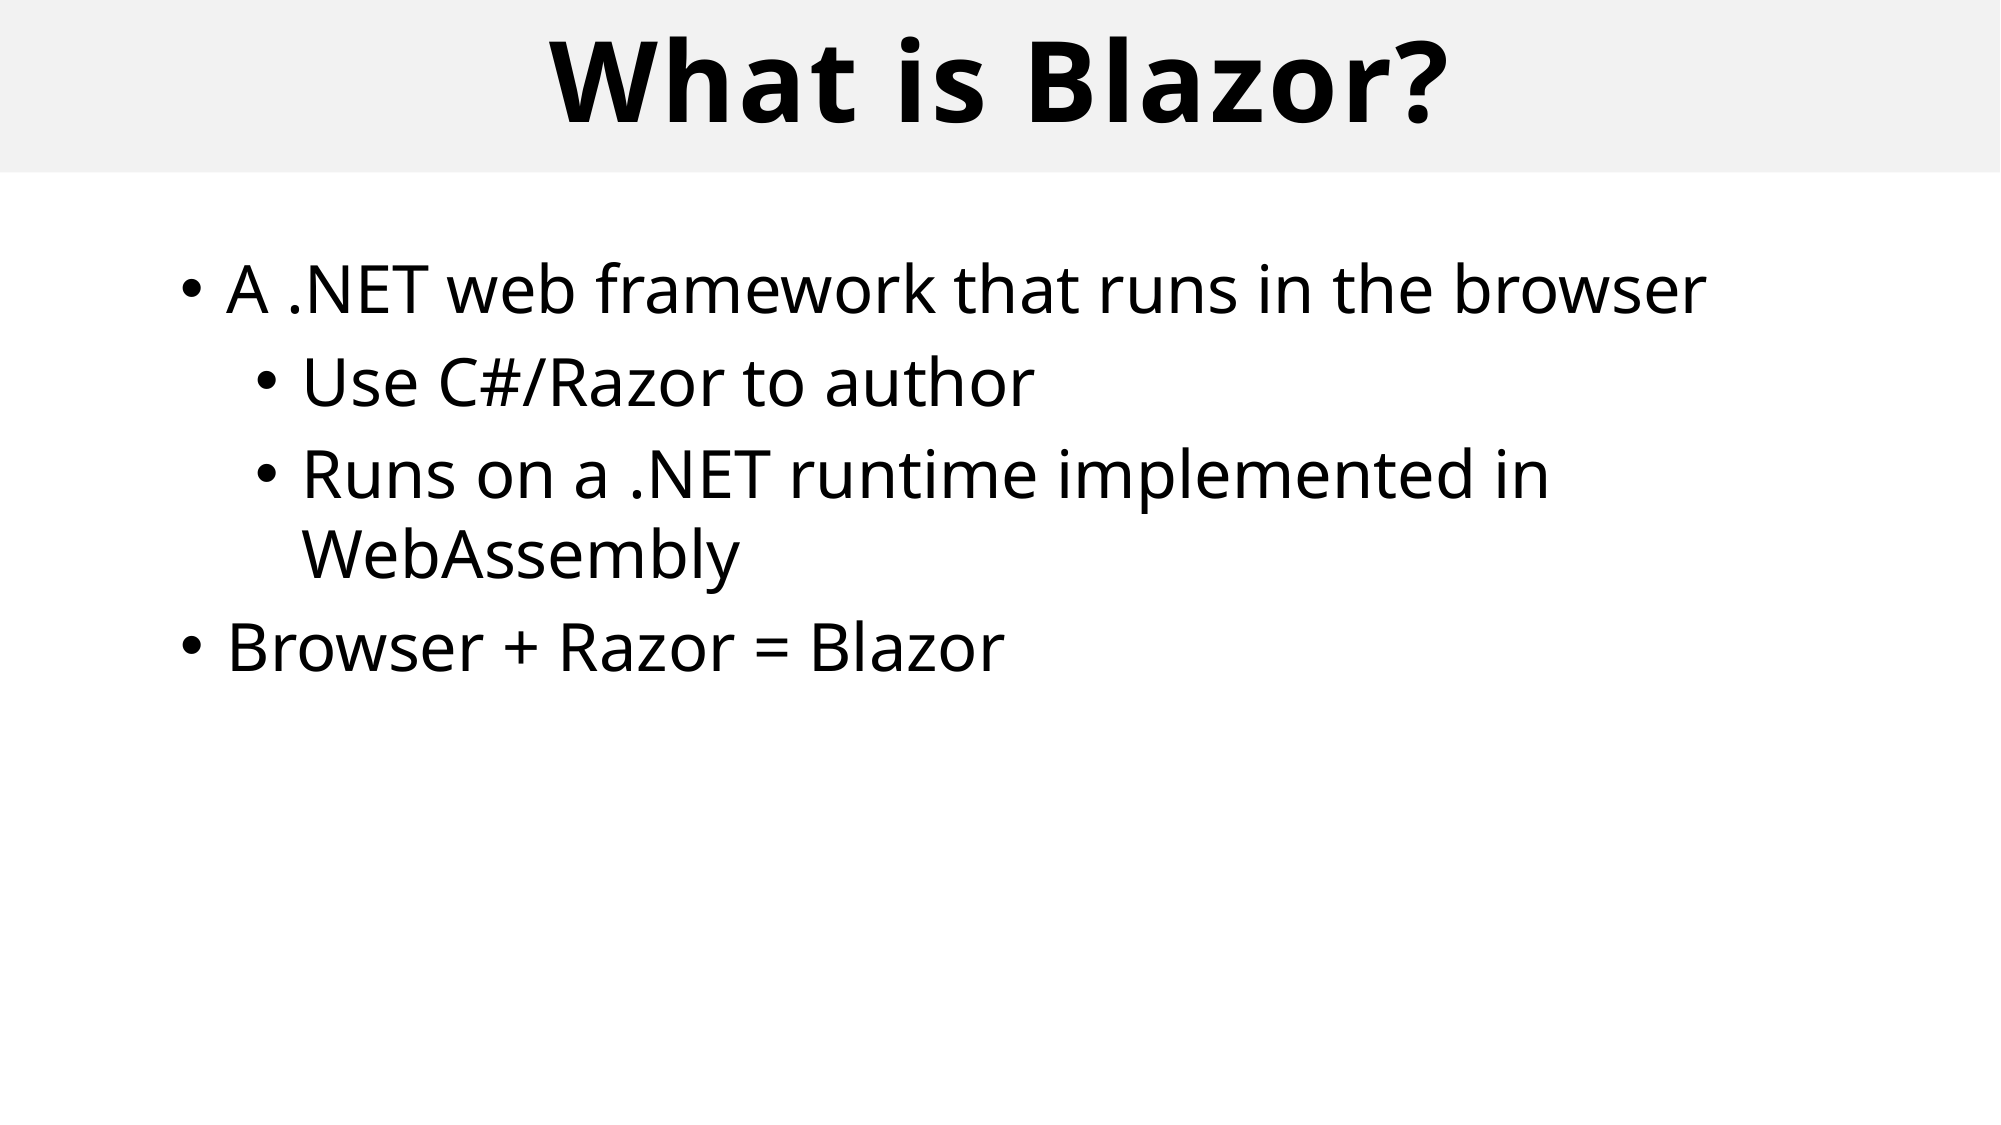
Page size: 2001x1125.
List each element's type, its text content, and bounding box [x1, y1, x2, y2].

text_box A .NET web framework that runs in the browser Use C#/Razor to author Runs on a .NET runtime implemented in WebAssembly Browser + Razor = Blazor [0, 172, 2000, 760]
title What is Blazor? [0, 0, 2000, 172]
